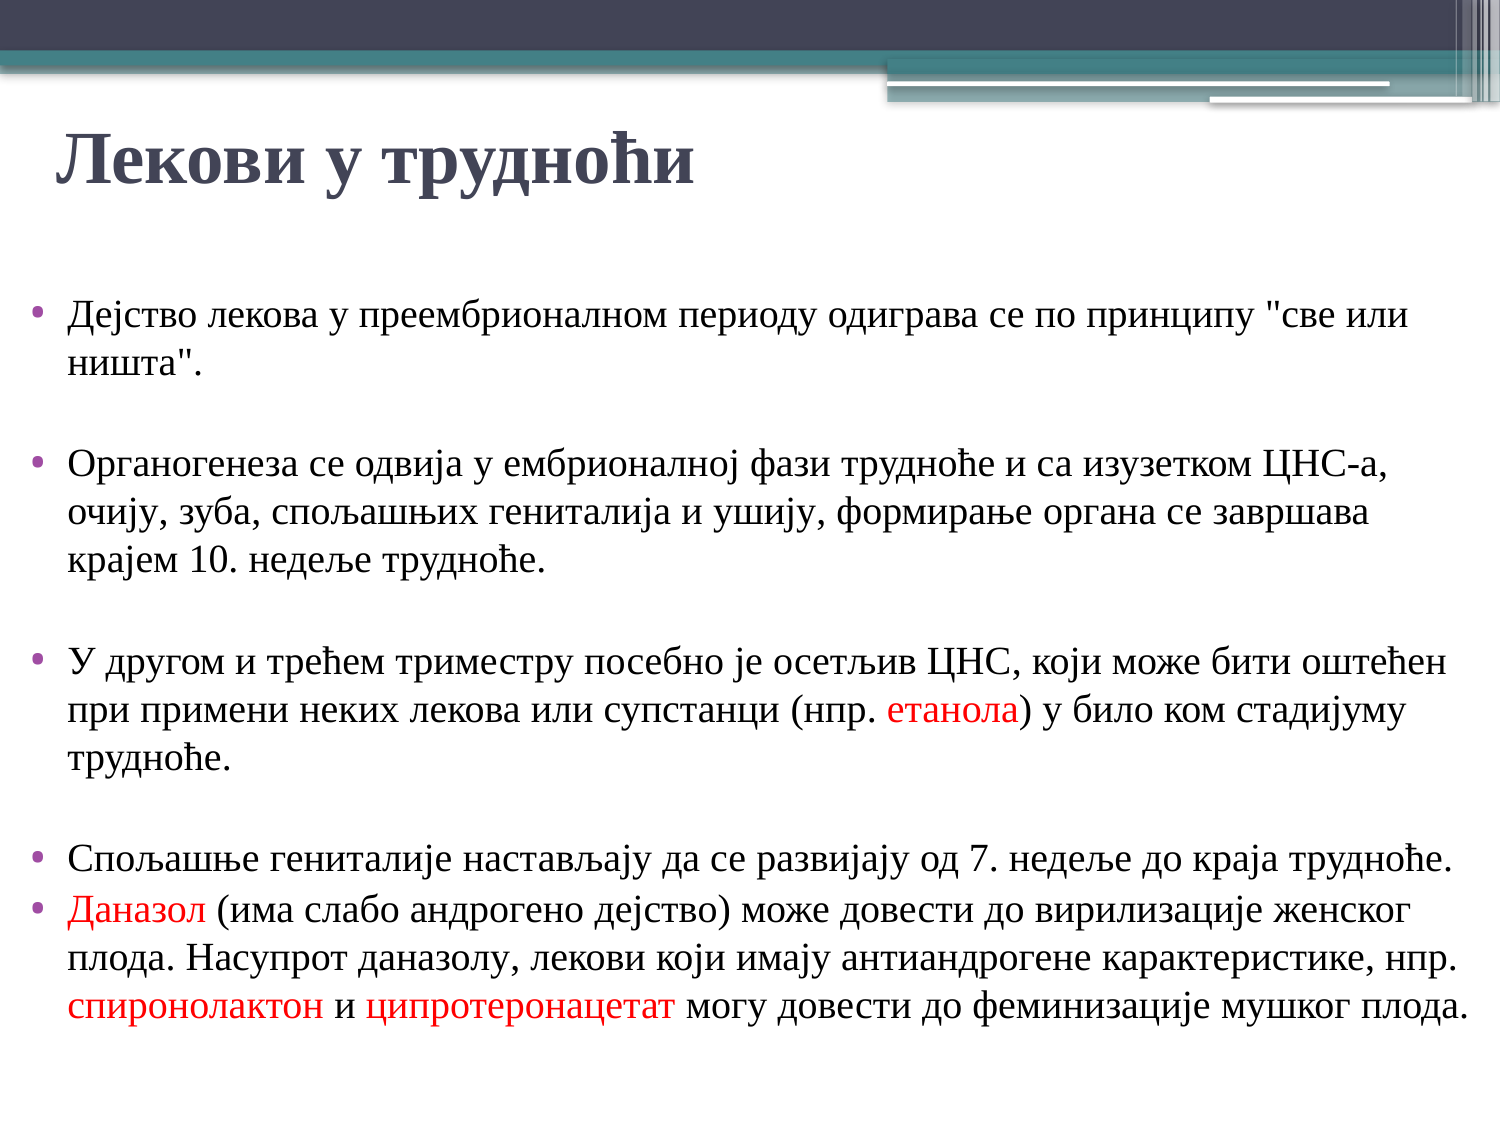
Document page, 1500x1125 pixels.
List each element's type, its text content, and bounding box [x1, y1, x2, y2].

title Лекови у трудноћи [40, 66, 1392, 242]
list Дејство лекова у преембрионалном периоду одиграва се по принципу "све или ништа". Органогенеза се одвија у ембрионалној фази трудноће и са изузетком ЦНС-а, очију, зуба, спољашњих гениталија и ушију, формирање органа се завршава крајем 10. недеље трудноће. У другом и трећем триместру посебно је осетљив ЦНС, који може бити оштећен при примени неких лекова или супстанци (нпр. етанола) у било ком стадијуму трудноће. Спољашње гениталије настављају да се развијају од 7. недеље до краја трудноће. Даназол (има слабо андрогено дејство) може довести до вирилизације женског плода. Насупрот даназолу, лекови који имају антиандрогене карактеристике, нпр. спиронолактон и ципротеронацетат могу довести до феминизације мушког плода. [0, 243, 1500, 1095]
